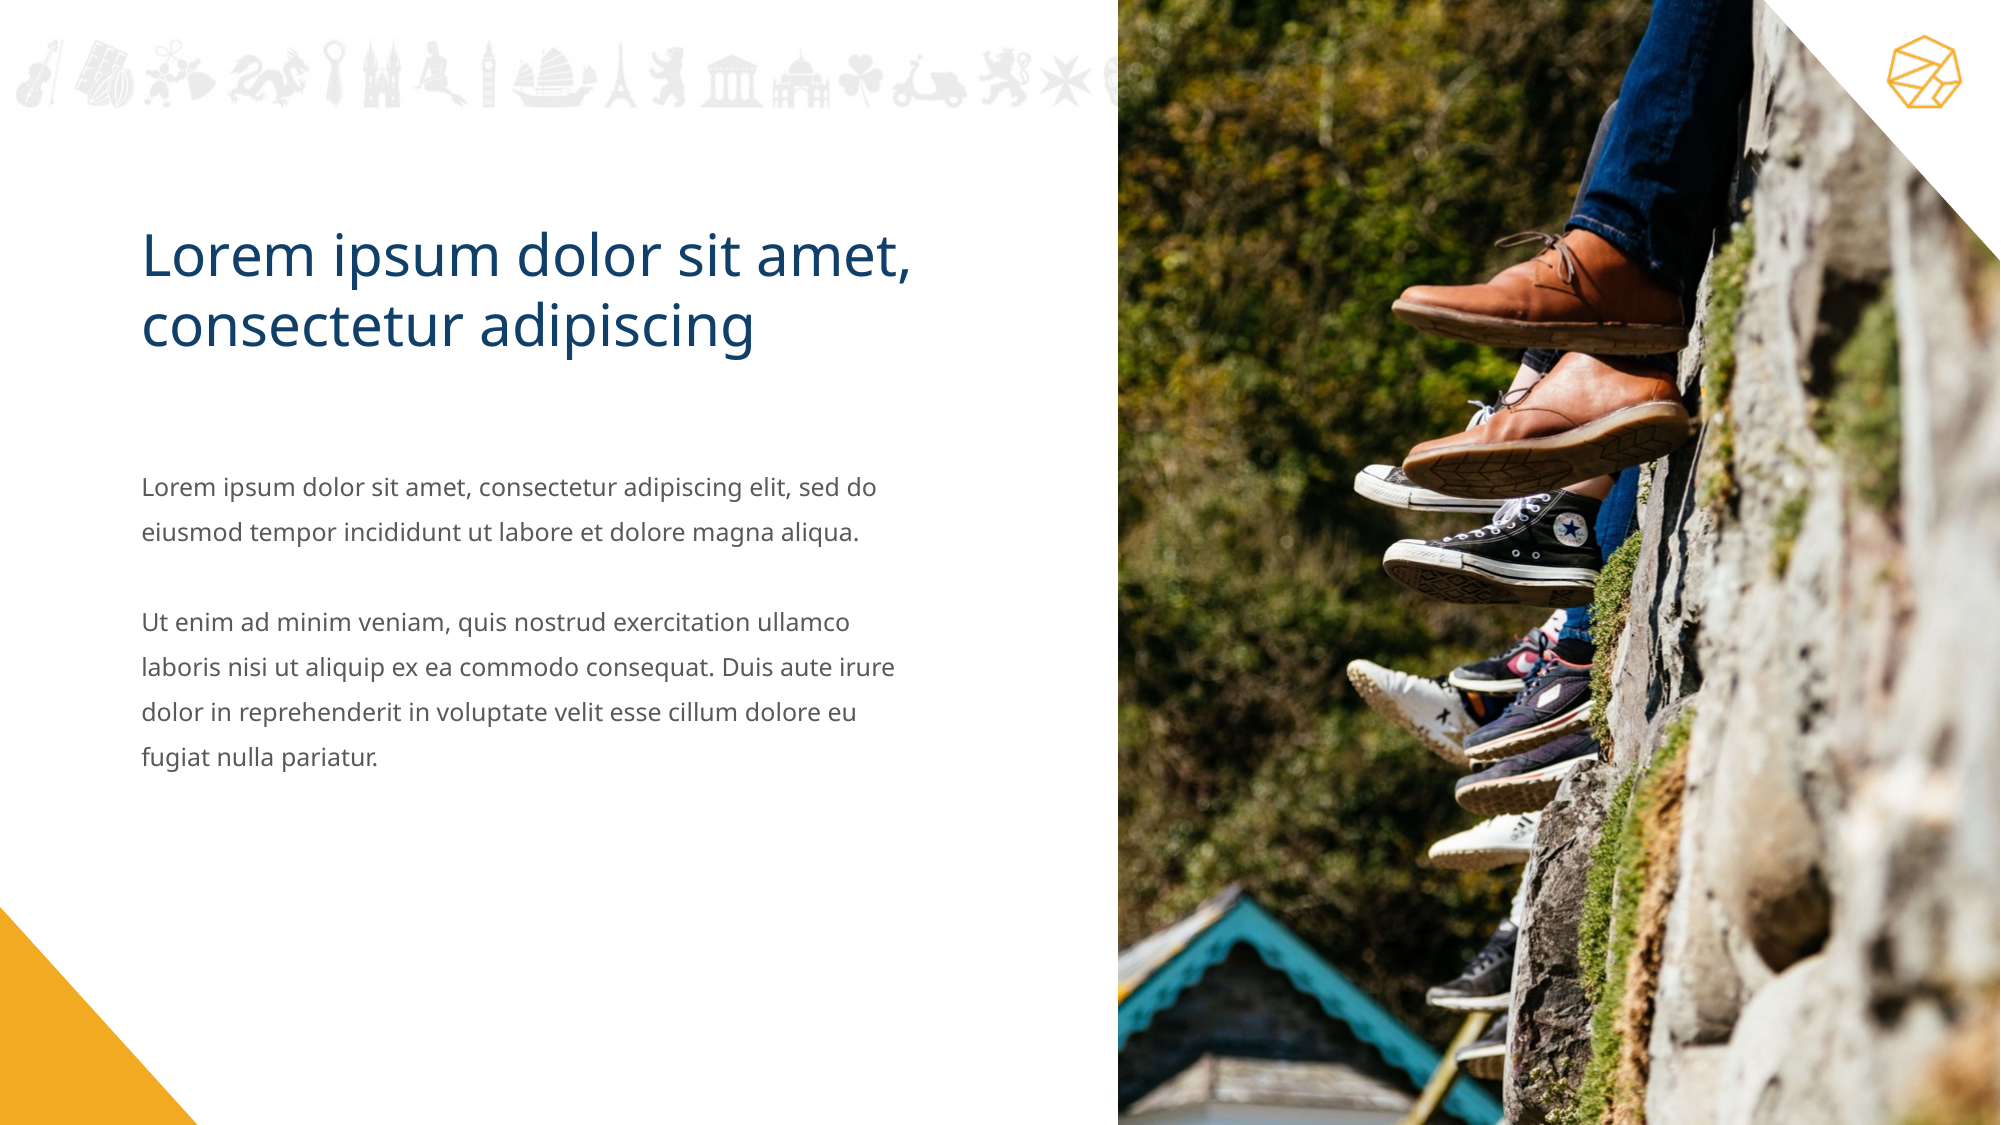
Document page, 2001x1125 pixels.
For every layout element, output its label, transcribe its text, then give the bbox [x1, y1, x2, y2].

text_box [0, 905, 199, 1125]
text_box Lorem ipsum dolor sit amet, consectetur adipiscing [126, 211, 976, 366]
text_box Lorem ipsum dolor sit amet, consectetur adipiscing elit, sed do eiusmod tempor incididunt ut labore et dolore magna aliqua. Ut enim ad minim veniam, quis nostrud exercitation ullamco laboris nisi ut aliquip ex ea commodo consequat. Duis aute irure dolor in reprehenderit in voluptate velit esse cillum dolore eu fugiat nulla pariatur. [126, 449, 915, 779]
picture [7, 0, 2000, 1125]
